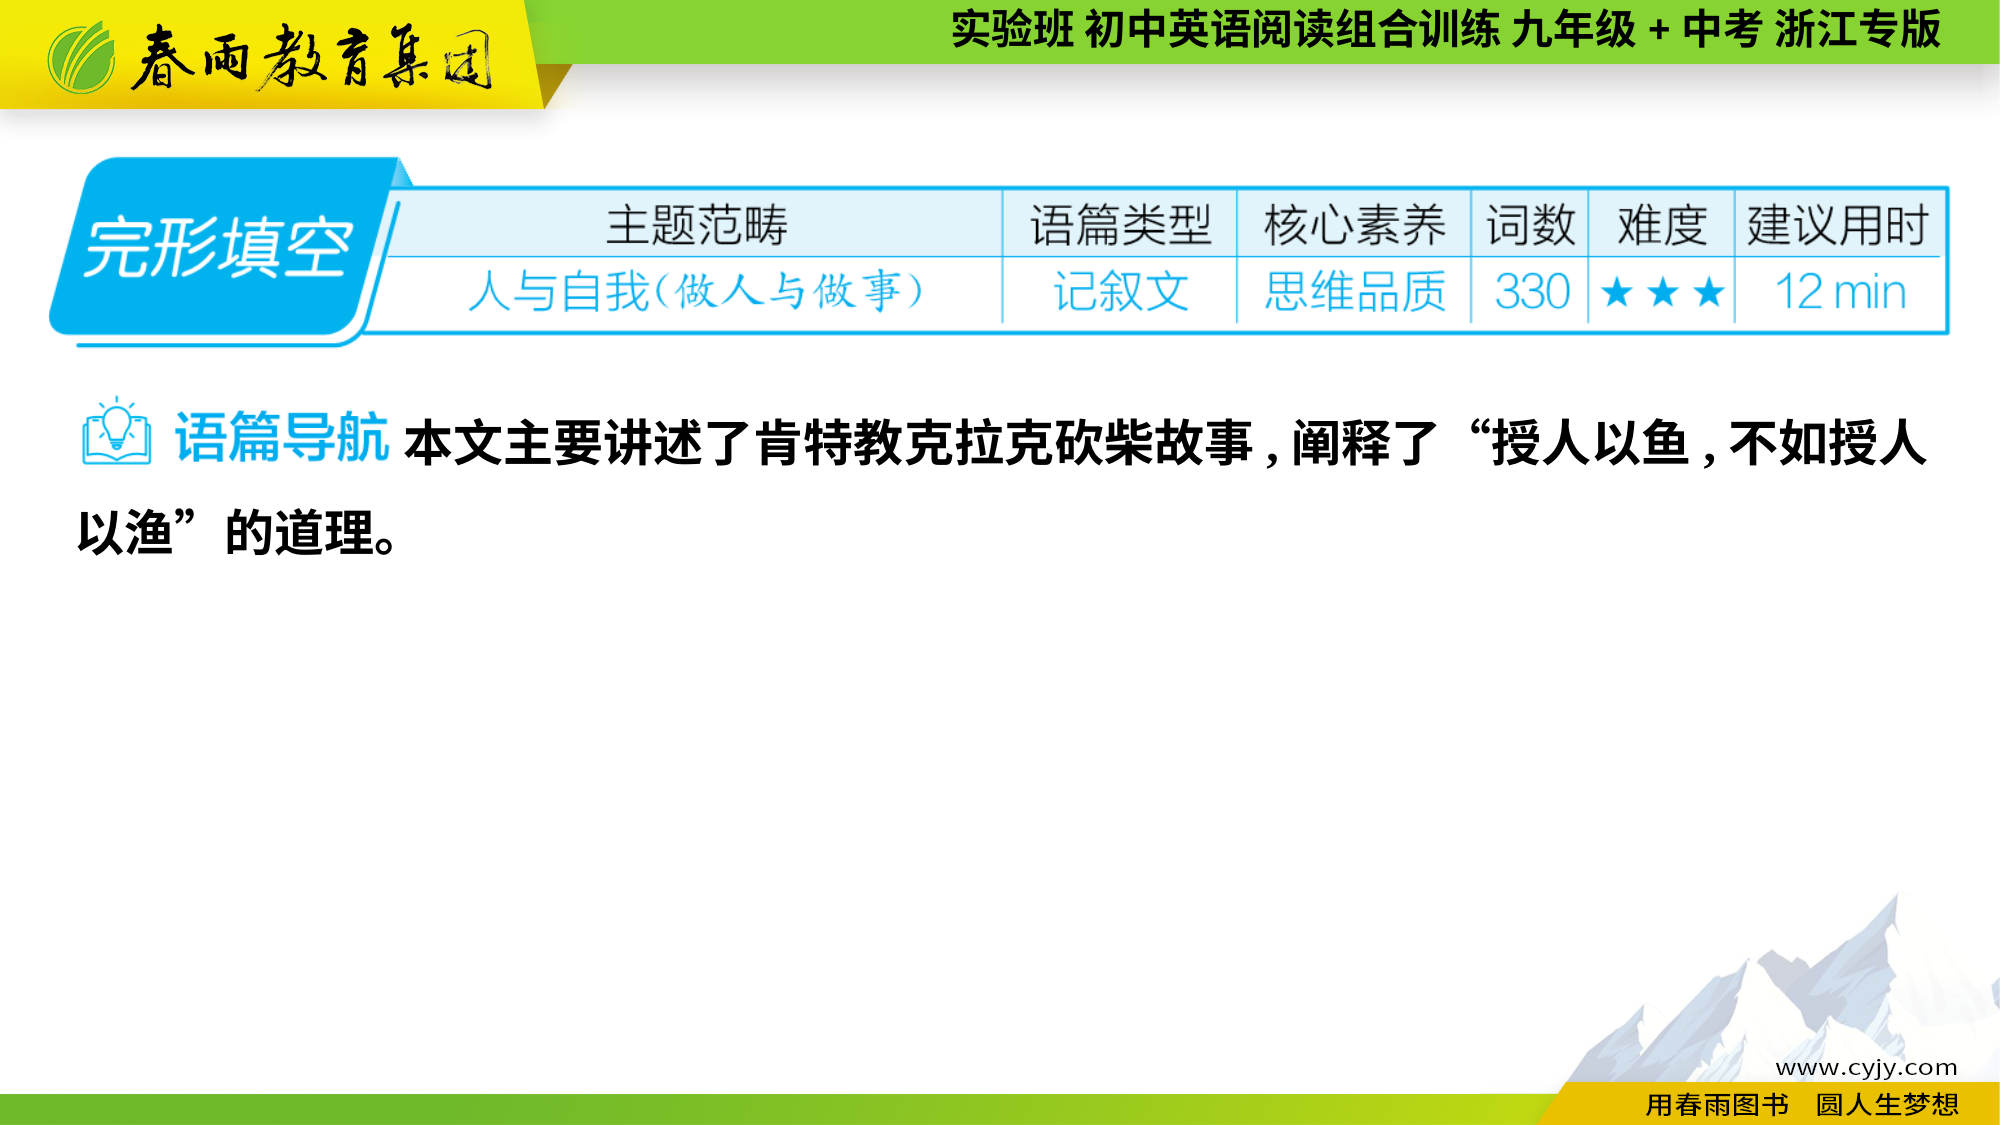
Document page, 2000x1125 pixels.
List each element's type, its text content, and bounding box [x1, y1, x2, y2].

list 本文主要讲述了肯特教克拉克砍柴故事,阐释了“授人以鱼,不如授人以渔”的道理。 [59, 373, 1944, 571]
picture [0, 0, 2000, 1125]
